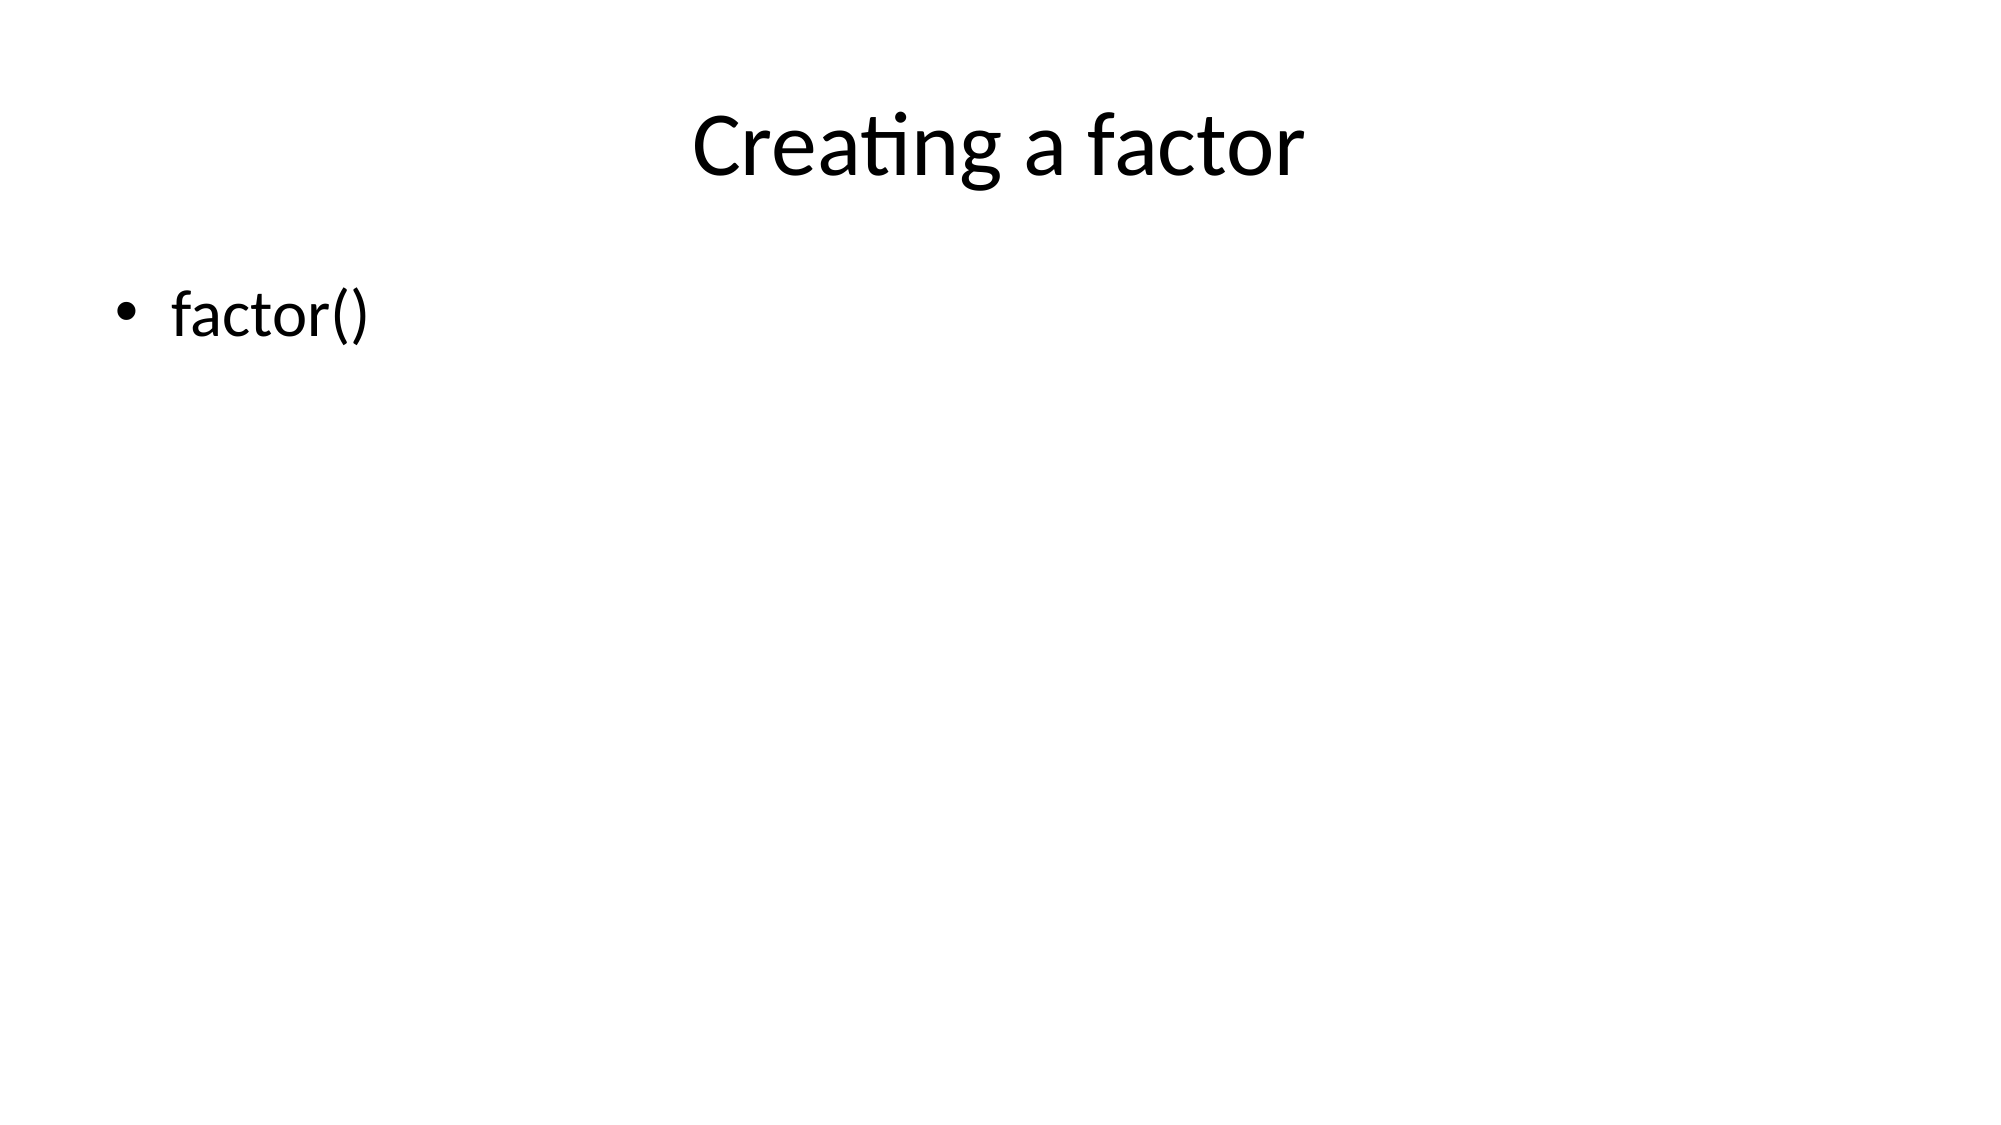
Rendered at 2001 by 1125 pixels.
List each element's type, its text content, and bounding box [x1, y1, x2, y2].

list factor() [99, 262, 1900, 1005]
title Creating a factor [99, 45, 1900, 233]
